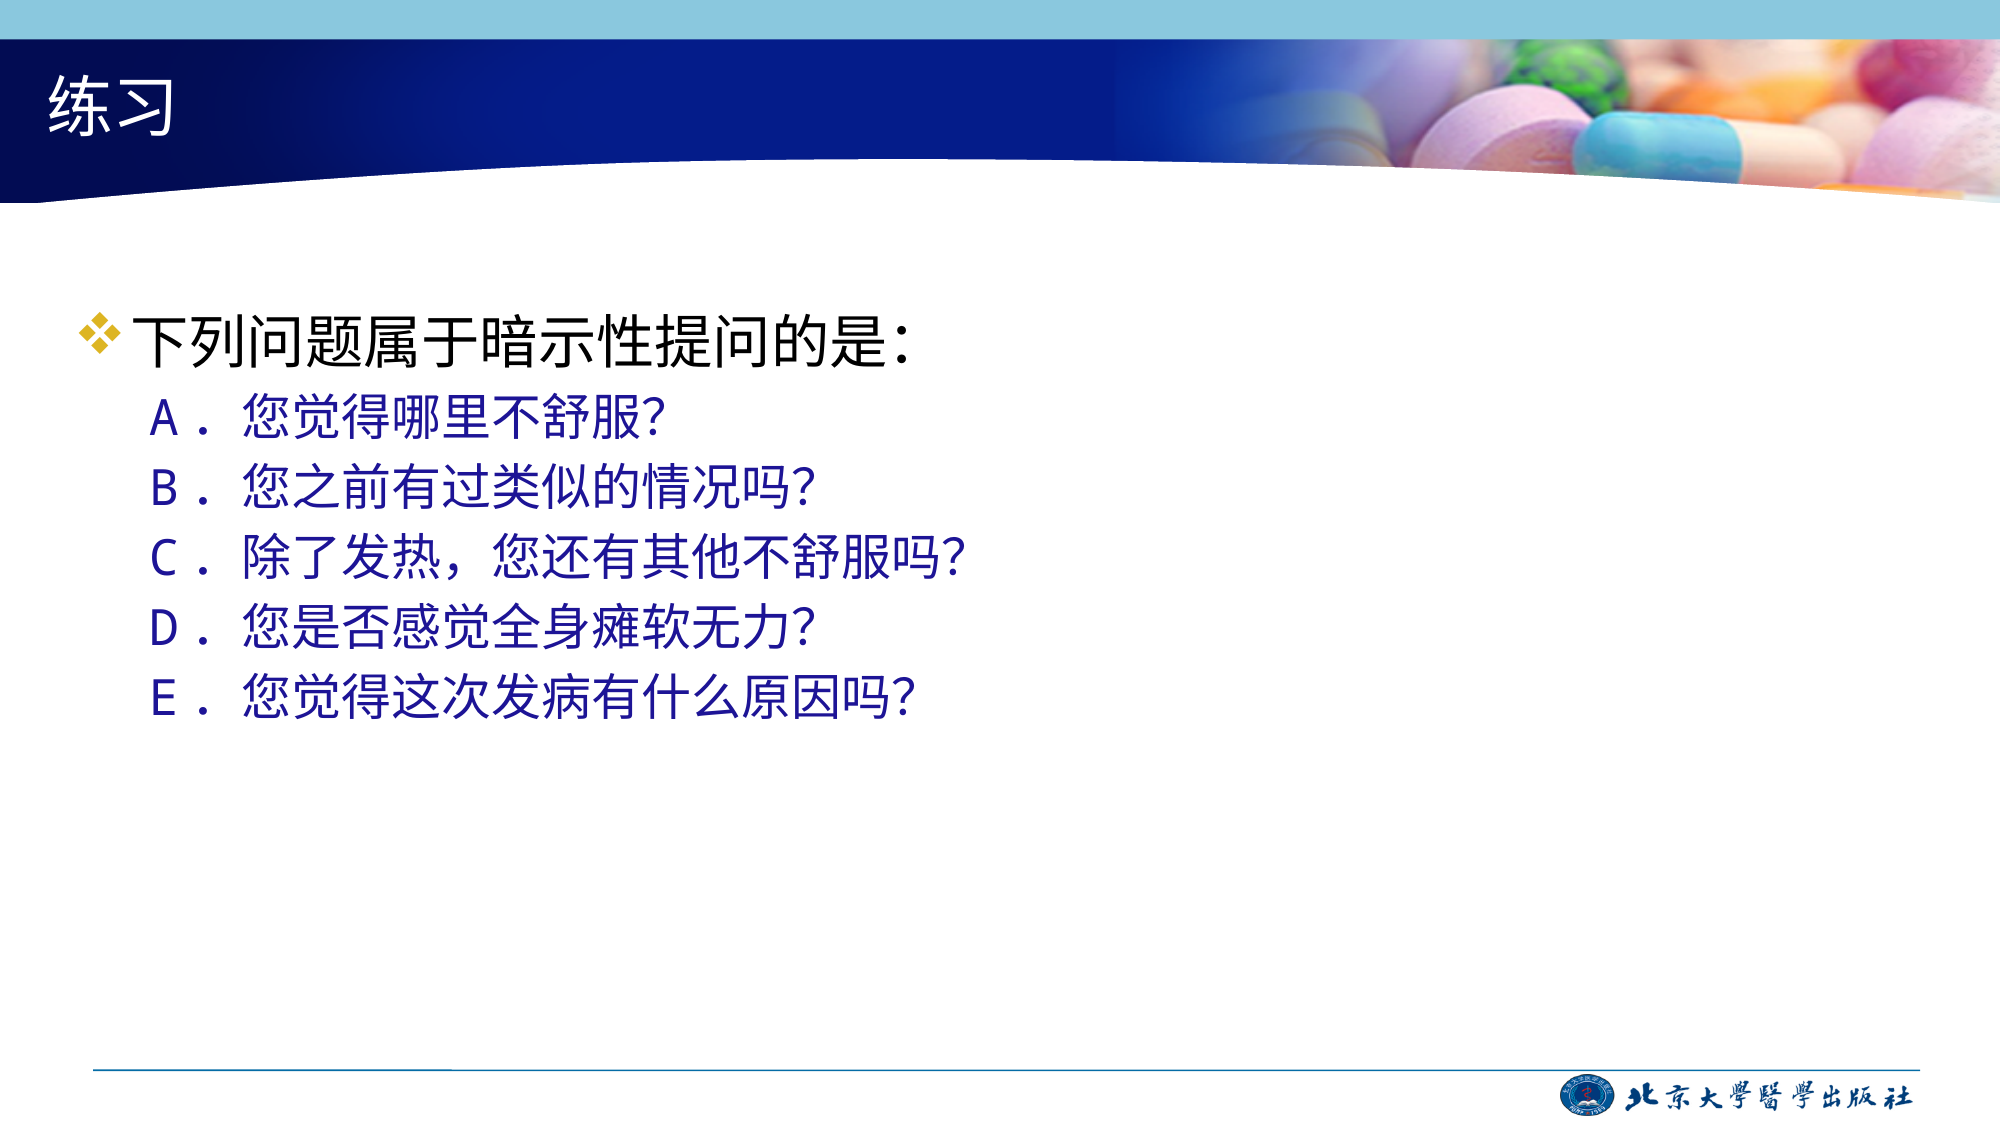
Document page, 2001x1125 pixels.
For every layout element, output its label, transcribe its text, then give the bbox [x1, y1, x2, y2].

title 练习 [30, 58, 1799, 152]
list 下列问题属于暗示性提问的是： A．您觉得哪里不舒服？ B．您之前有过类似的情况吗？ C．除了发热，您还有其他不舒服吗？ D．您是否感觉全身瘫软无力？ E．您觉得这次发病有什么原因吗？ [58, 297, 1943, 967]
picture [1560, 1074, 1915, 1118]
picture [0, 40, 2000, 203]
